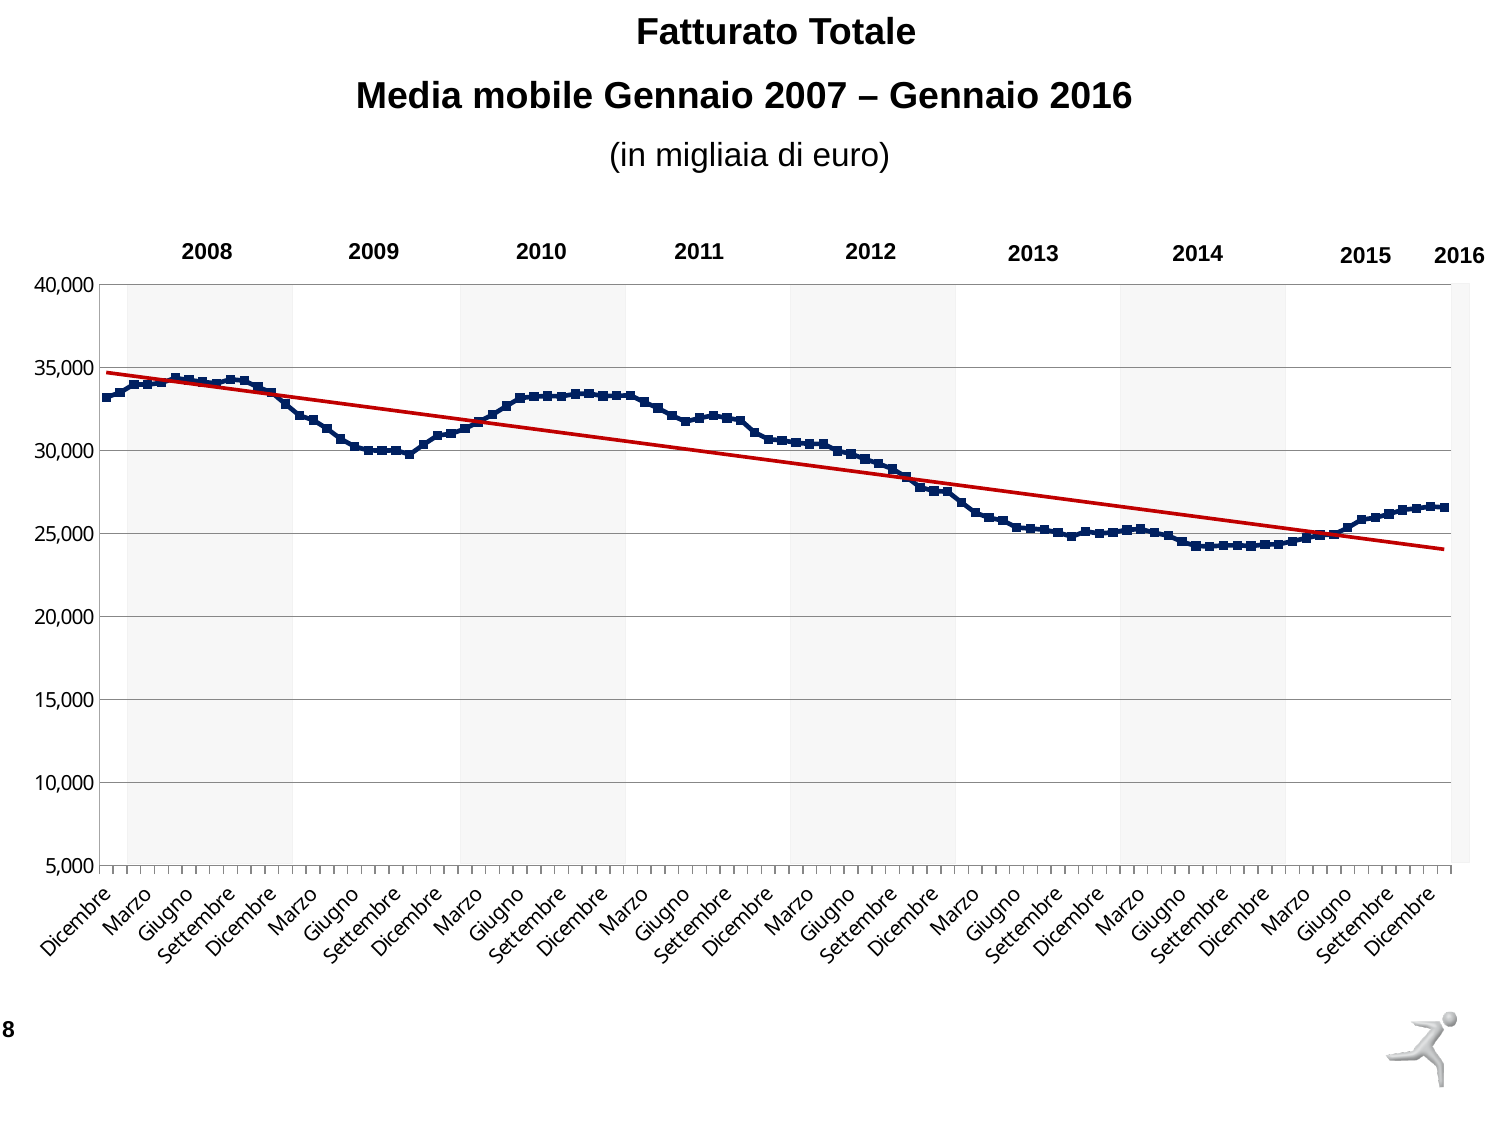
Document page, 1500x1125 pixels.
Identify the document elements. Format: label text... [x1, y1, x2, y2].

text_box Fatturato Totale Media mobile Gennaio 2007 – Gennaio 2016 (in migliaia di euro) [0, 0, 1500, 180]
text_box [17, 228, 1500, 1000]
picture [1366, 1000, 1476, 1109]
